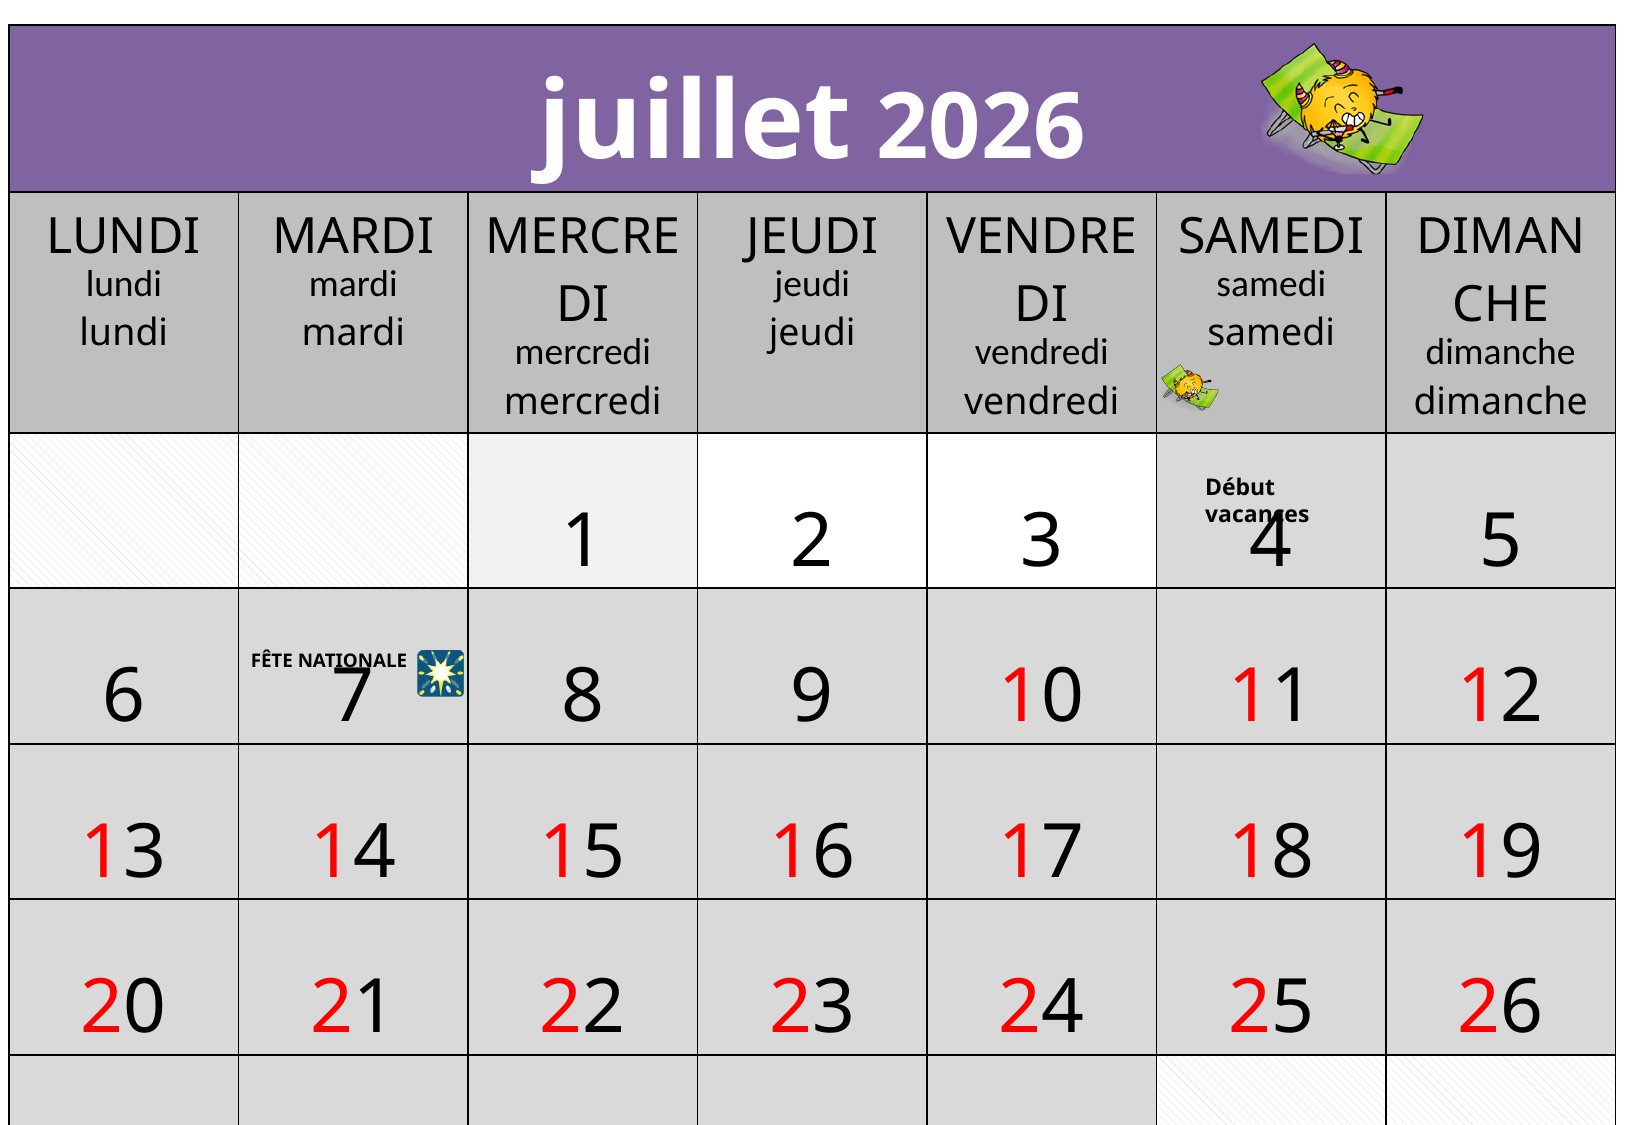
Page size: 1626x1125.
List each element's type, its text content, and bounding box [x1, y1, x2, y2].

table_cell 11 [1157, 589, 1385, 743]
table_cell 5 [1387, 434, 1615, 587]
table_cell 19 [1387, 745, 1615, 898]
table_cell 6 [10, 589, 238, 743]
table_cell 26 [1387, 900, 1615, 1054]
table_cell 7 [239, 589, 467, 654]
table_cell [10, 434, 238, 587]
table_cell 27 [10, 1056, 238, 1125]
table_cell 23 [698, 900, 926, 1054]
table_cell 13 [10, 745, 238, 898]
table_cell 30 [698, 1056, 926, 1125]
table_cell 12 [1387, 589, 1615, 743]
table_cell 3 [928, 434, 1156, 587]
table_cell 20 [10, 900, 238, 1054]
table_cell 8 [469, 589, 697, 743]
table_cell 28 [239, 1056, 467, 1125]
table_cell 9 [698, 589, 926, 743]
table_cell 22 [469, 900, 697, 1054]
table_cell 2 [698, 434, 926, 587]
text_box Début vacances [1190, 464, 1397, 535]
table_cell 17 [928, 745, 1156, 898]
table_cell MERCREDI mercredi mercredi [469, 193, 697, 432]
picture [1260, 42, 1425, 176]
table_cell 1 [469, 434, 697, 587]
table_cell [239, 434, 467, 587]
table_cell 25 [1157, 900, 1385, 1054]
table_cell 4 [1157, 434, 1385, 587]
table_cell 7 [239, 679, 467, 743]
table_cell 15 [469, 745, 697, 898]
table_cell 10 [928, 589, 1156, 743]
table_cell 31 [928, 1056, 1156, 1125]
text_box FÊTE NATIONALE [189, 641, 422, 679]
table_cell LUNDI lundi lundi [10, 193, 238, 432]
table_cell 29 [469, 1056, 697, 1125]
table_cell [1387, 1056, 1615, 1125]
picture [1161, 364, 1219, 411]
table_cell VENDREDI vendredi vendredi [928, 193, 1156, 432]
table_cell [1157, 1056, 1385, 1125]
table_cell JEUDI jeudi jeudi [698, 193, 926, 432]
table_cell MARDI mardi mardi [239, 193, 467, 432]
table_cell 24 [928, 900, 1156, 1054]
table_cell 16 [698, 745, 926, 898]
table_cell DIMANCHE dimanche dimanche [1387, 193, 1615, 432]
table_header juillet 2026 [10, 26, 1615, 191]
table_cell SAMEDI samedi samedi [1157, 193, 1385, 432]
table_cell 18 [1157, 745, 1385, 898]
table_cell 14 [239, 745, 467, 898]
picture [416, 650, 464, 698]
table_cell 21 [239, 900, 467, 1054]
